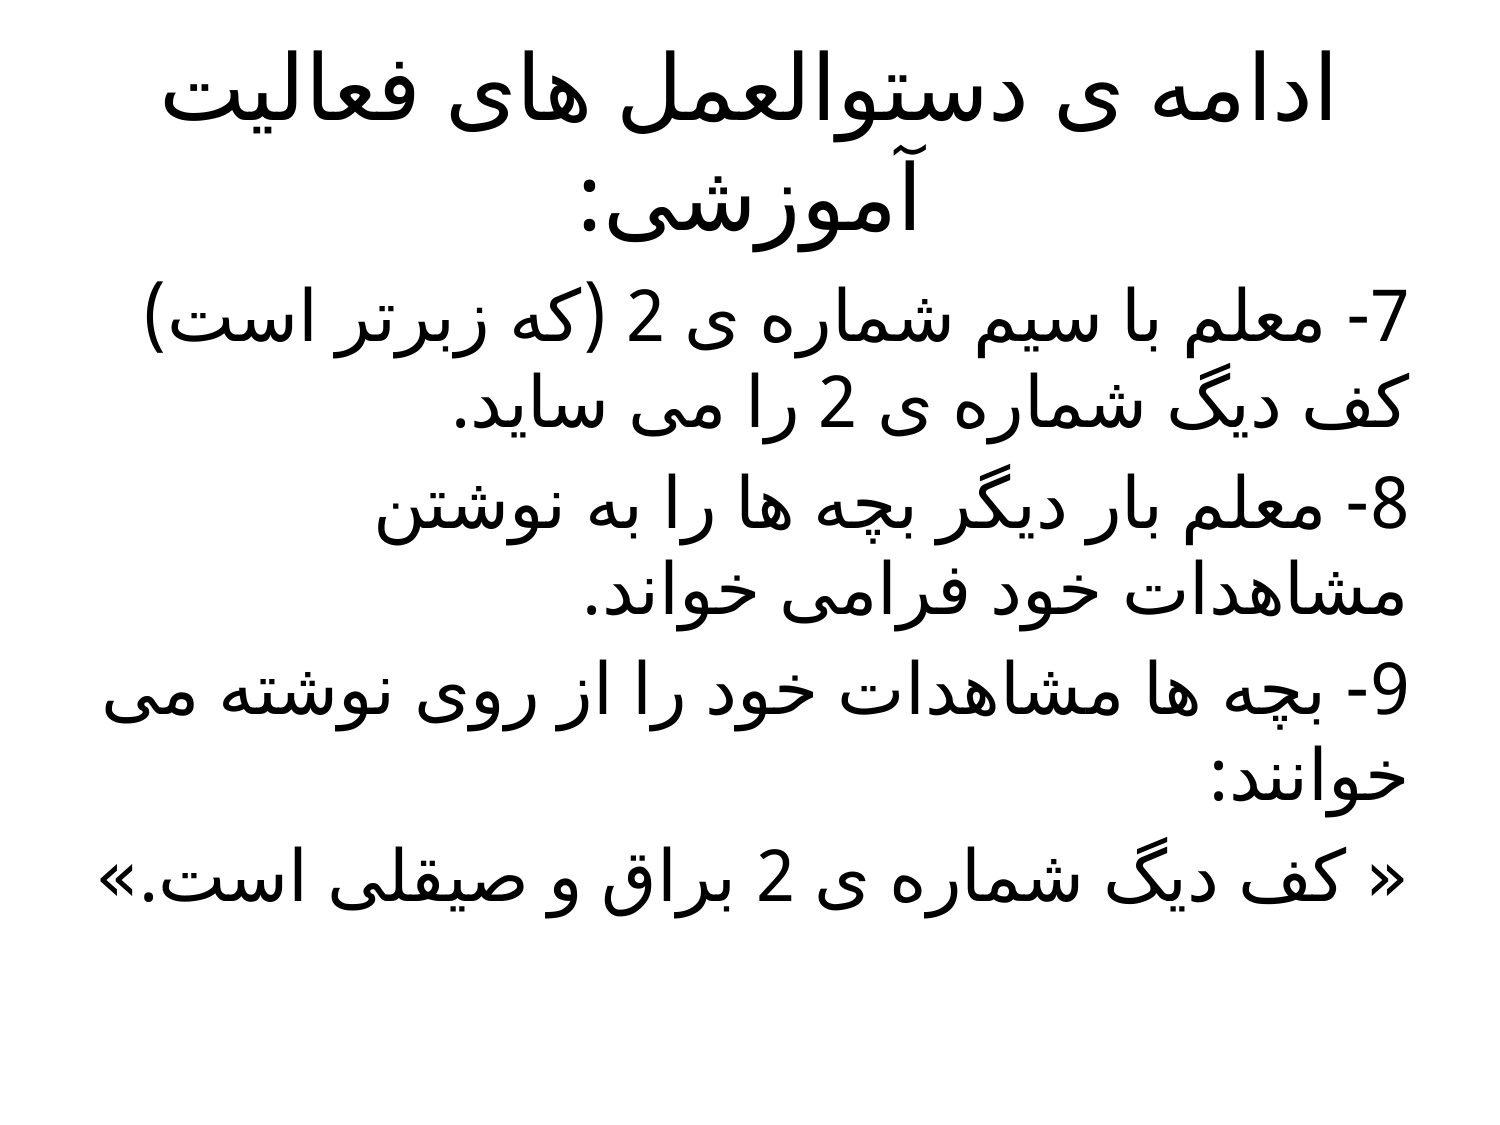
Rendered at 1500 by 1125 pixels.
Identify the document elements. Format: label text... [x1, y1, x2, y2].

list 7- معلم با سیم شماره ی 2 (که زبرتر است) کف دیگ شماره ی 2 را می ساید. 8- معلم بار دیگر بچه ها را به نوشتن مشاهدات خود فرامی خواند. 9- بچه ها مشاهدات خود را از روی نوشته می خوانند: « کف دیگ شماره ی 2 براق و صیقلی است.» [75, 262, 1425, 1005]
title ادامه ی دستوالعمل های فعالیت آموزشی: [75, 45, 1425, 233]
